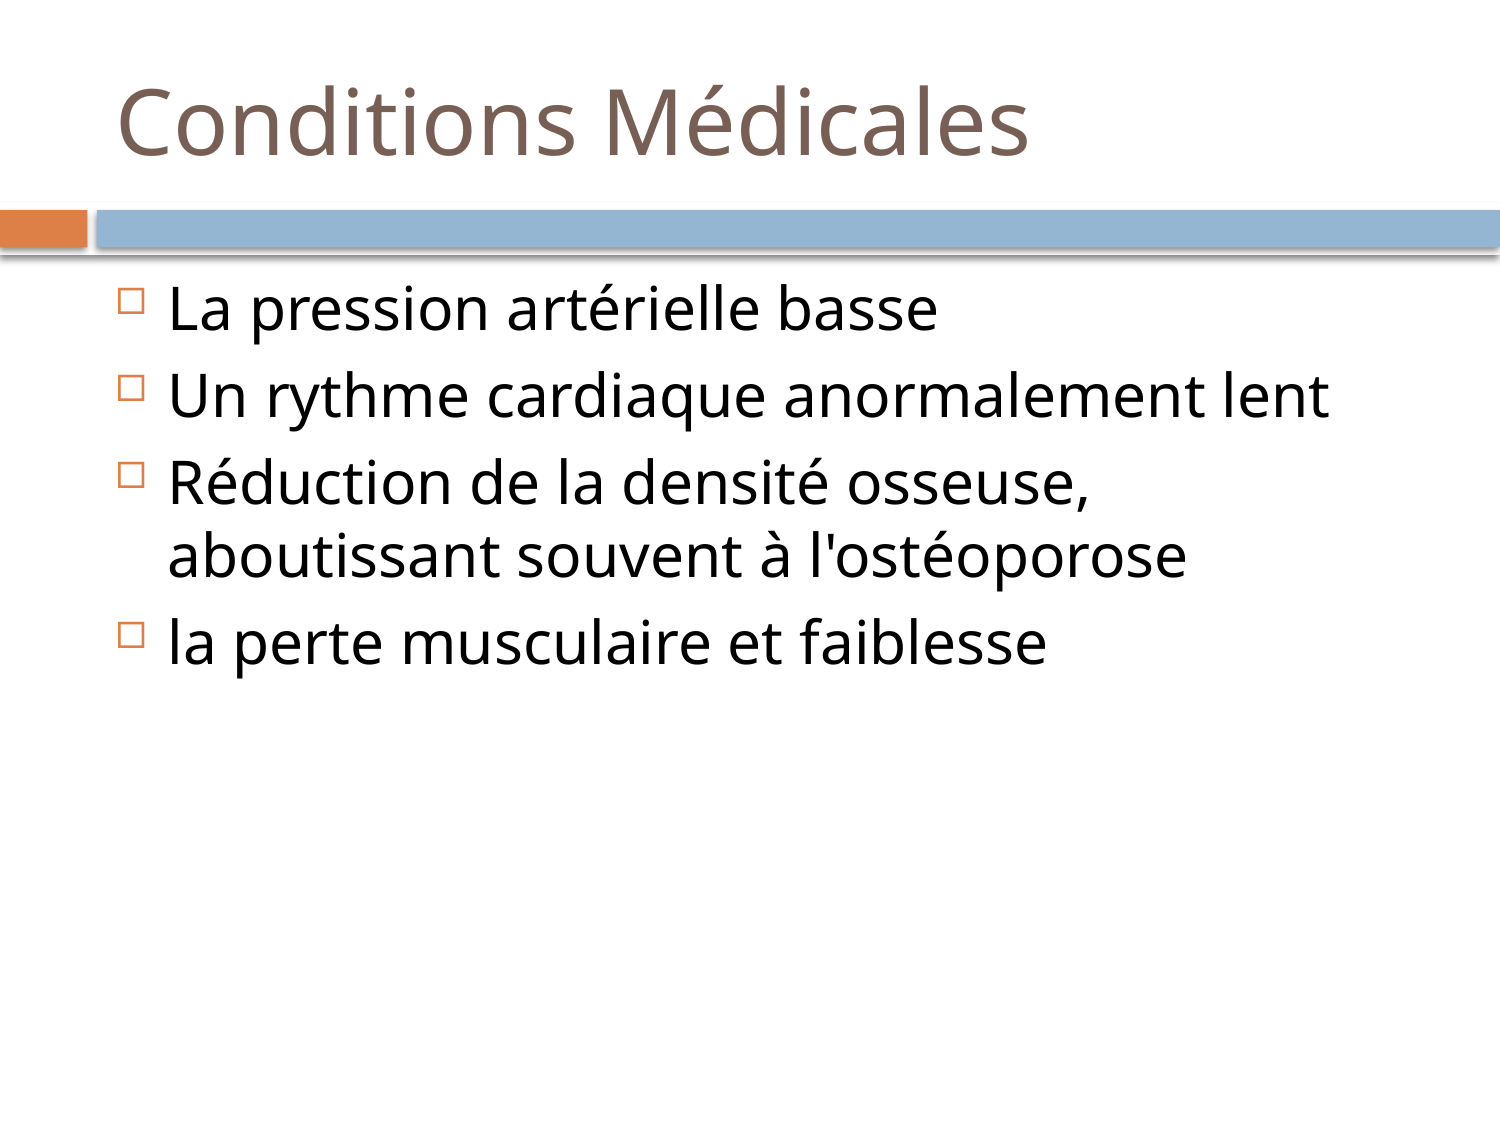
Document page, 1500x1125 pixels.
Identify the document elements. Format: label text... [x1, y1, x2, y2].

list La pression artérielle basse Un rythme cardiaque anormalement lent Réduction de la densité osseuse, aboutissant souvent à l'ostéoporose la perte musculaire et faiblesse [100, 262, 1438, 1000]
title Conditions Médicales [100, 37, 1438, 200]
